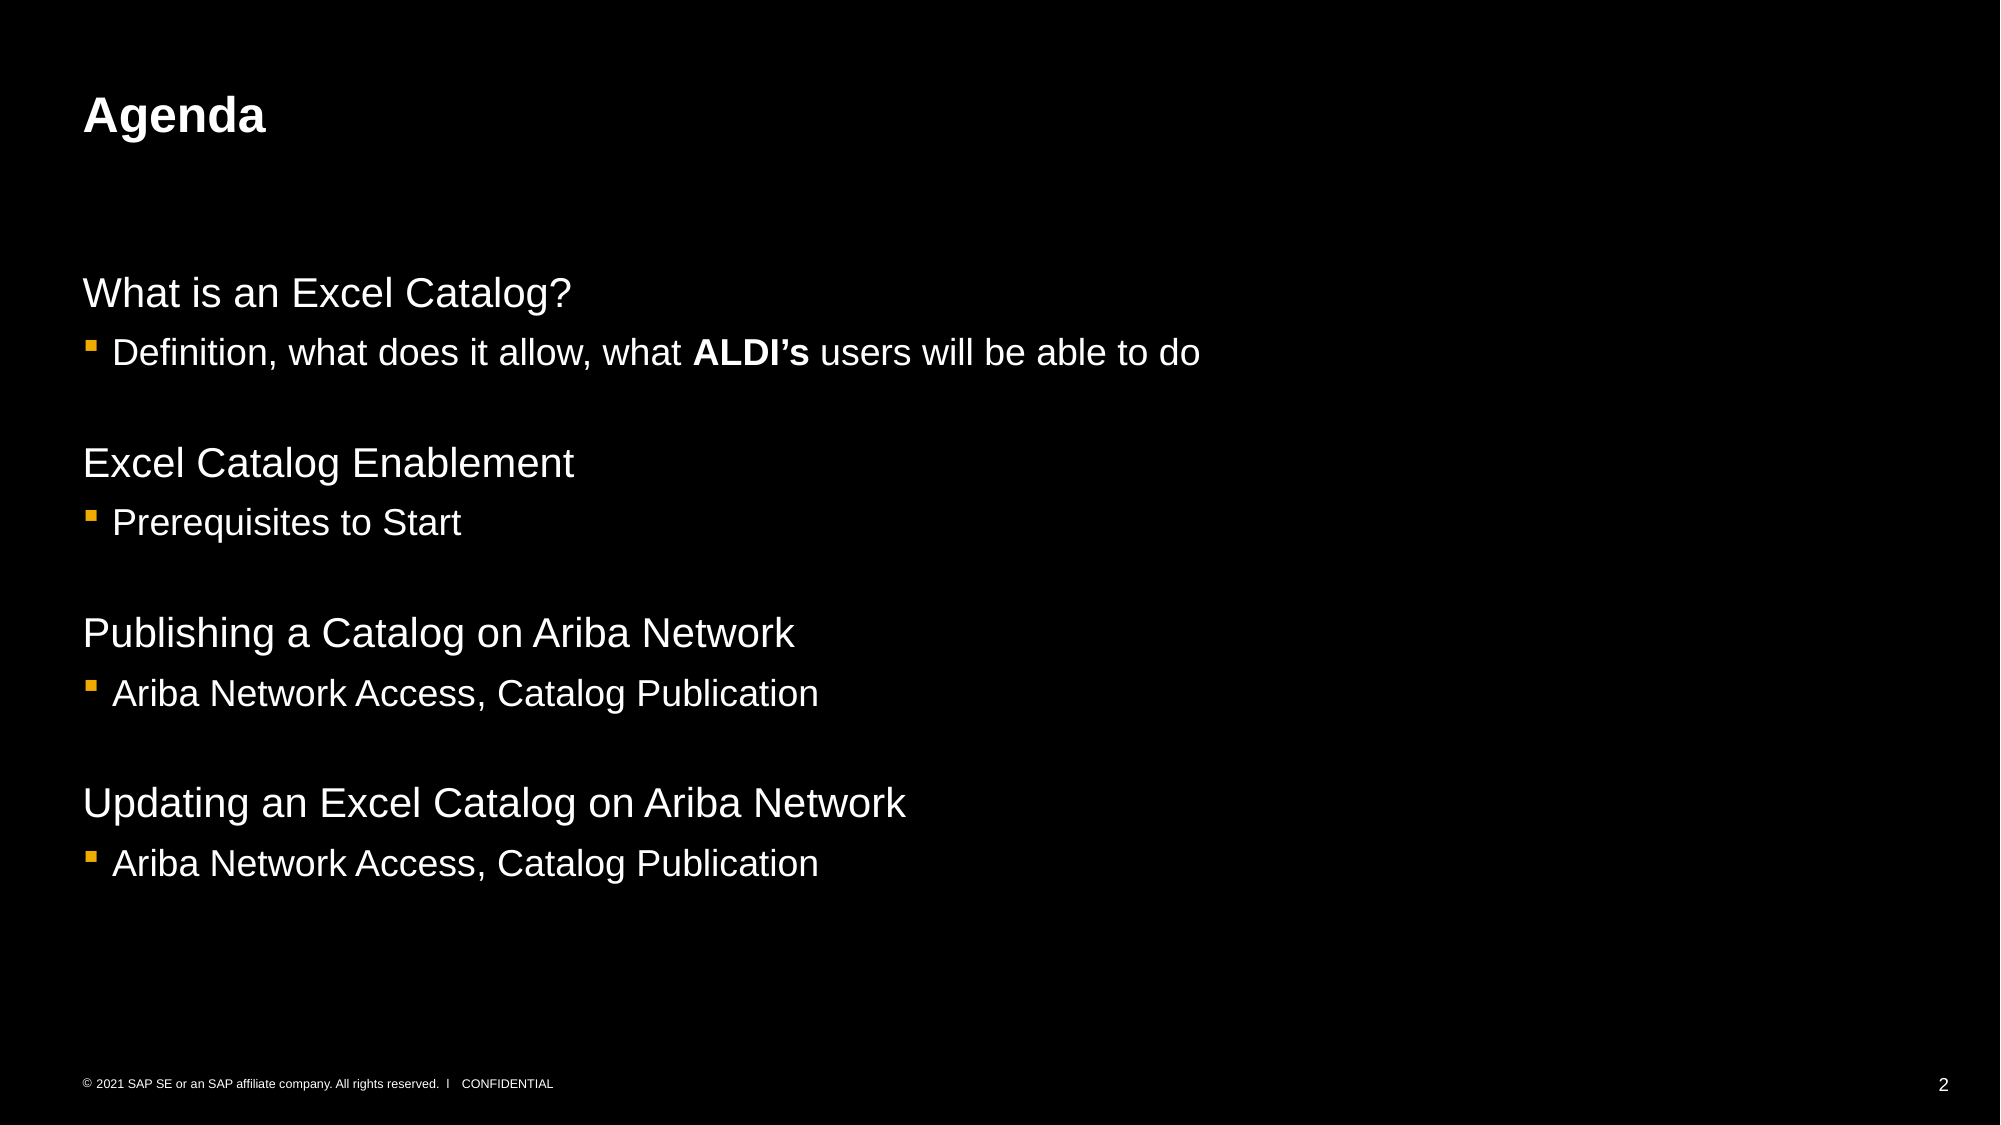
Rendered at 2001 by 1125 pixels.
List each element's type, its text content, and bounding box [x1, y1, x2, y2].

list What is an Excel Catalog? Definition, what does it allow, what ALDI’s users will be able to do Excel Catalog Enablement Prerequisites to Start Publishing a Catalog on Ariba Network Ariba Network Access, Catalog Publication Updating an Excel Catalog on Ariba Network Ariba Network Access, Catalog Publication [82, 265, 1918, 1040]
title Agenda [82, 82, 1918, 144]
